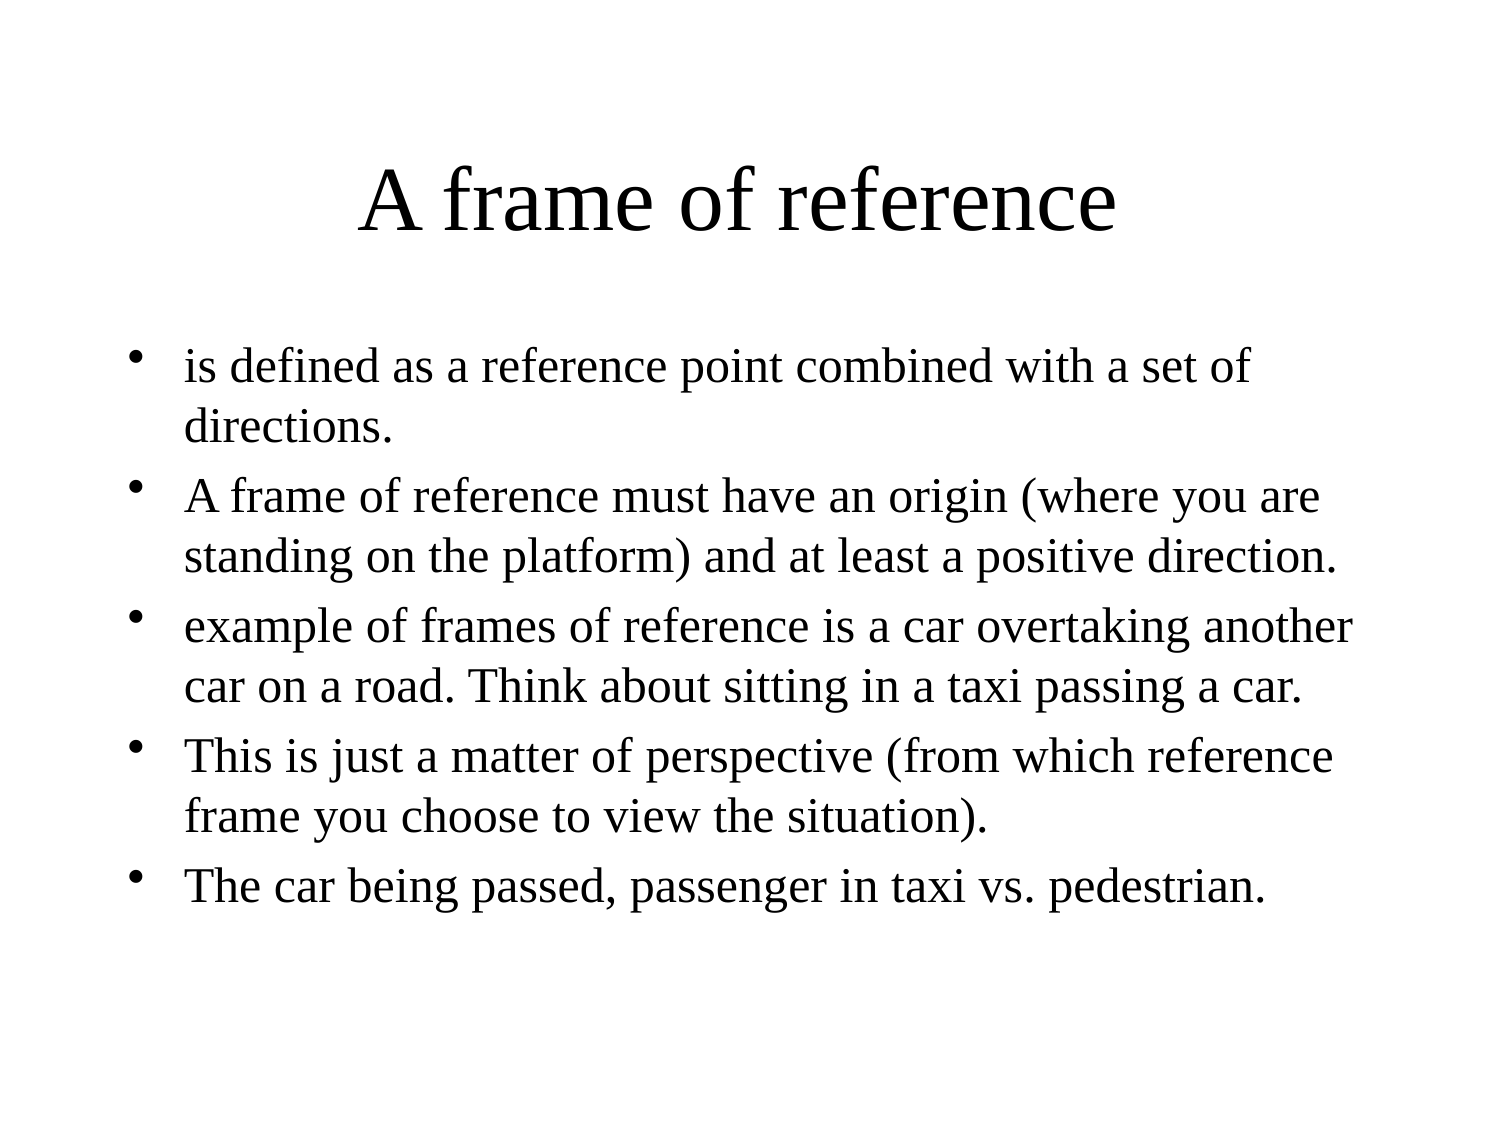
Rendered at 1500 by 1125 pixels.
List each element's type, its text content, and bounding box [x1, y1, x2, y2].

list is defined as a reference point combined with a set of directions. A frame of reference must have an origin (where you are standing on the platform) and at least a positive direction. example of frames of reference is a car overtaking another car on a road. Think about sitting in a taxi passing a car. This is just a matter of perspective (from which reference frame you choose to view the situation). The car being passed, passenger in taxi vs. pedestrian. [112, 324, 1388, 1001]
title A frame of reference [112, 99, 1388, 288]
